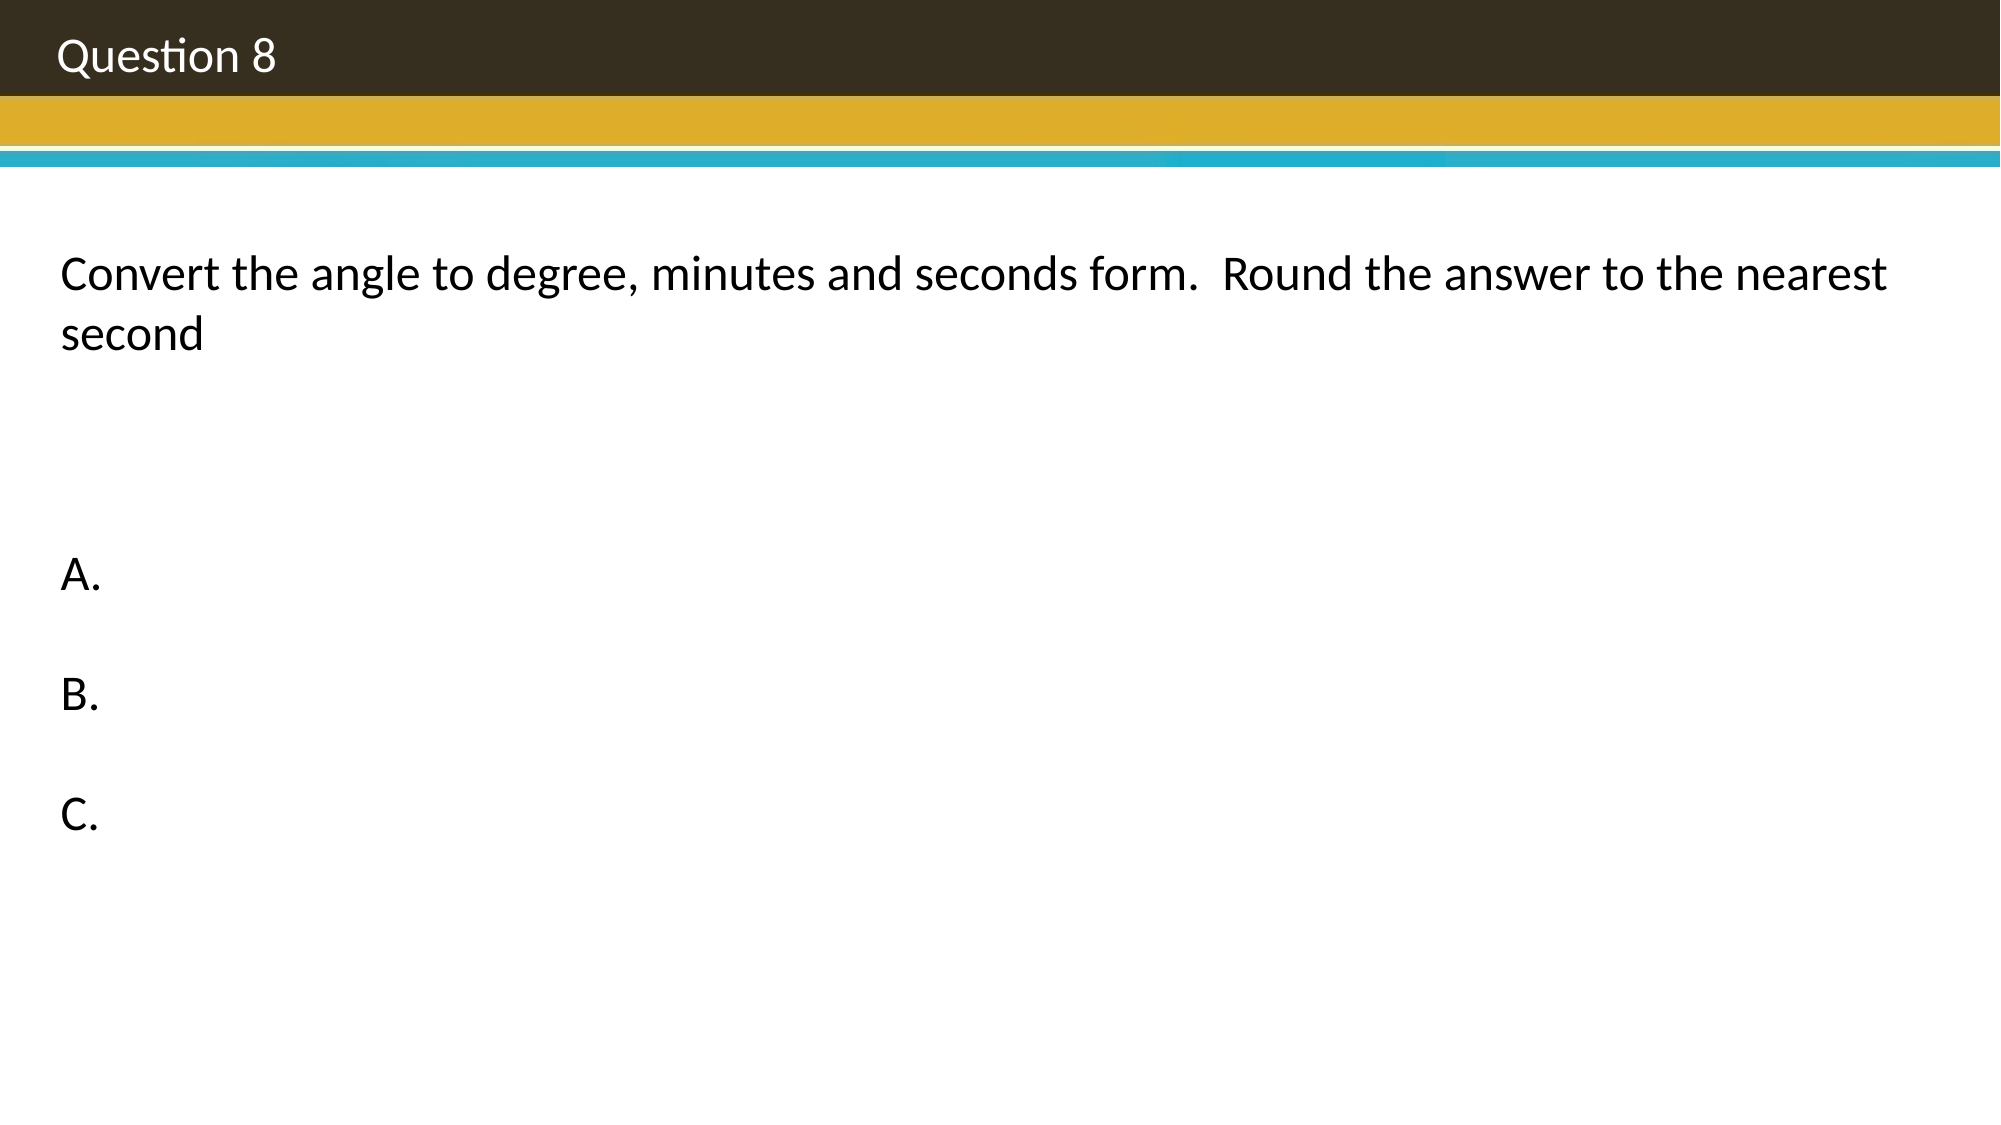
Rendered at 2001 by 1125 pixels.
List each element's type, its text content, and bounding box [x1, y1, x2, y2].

picture [0, 0, 2000, 167]
text_box Question 8 [41, 14, 293, 90]
